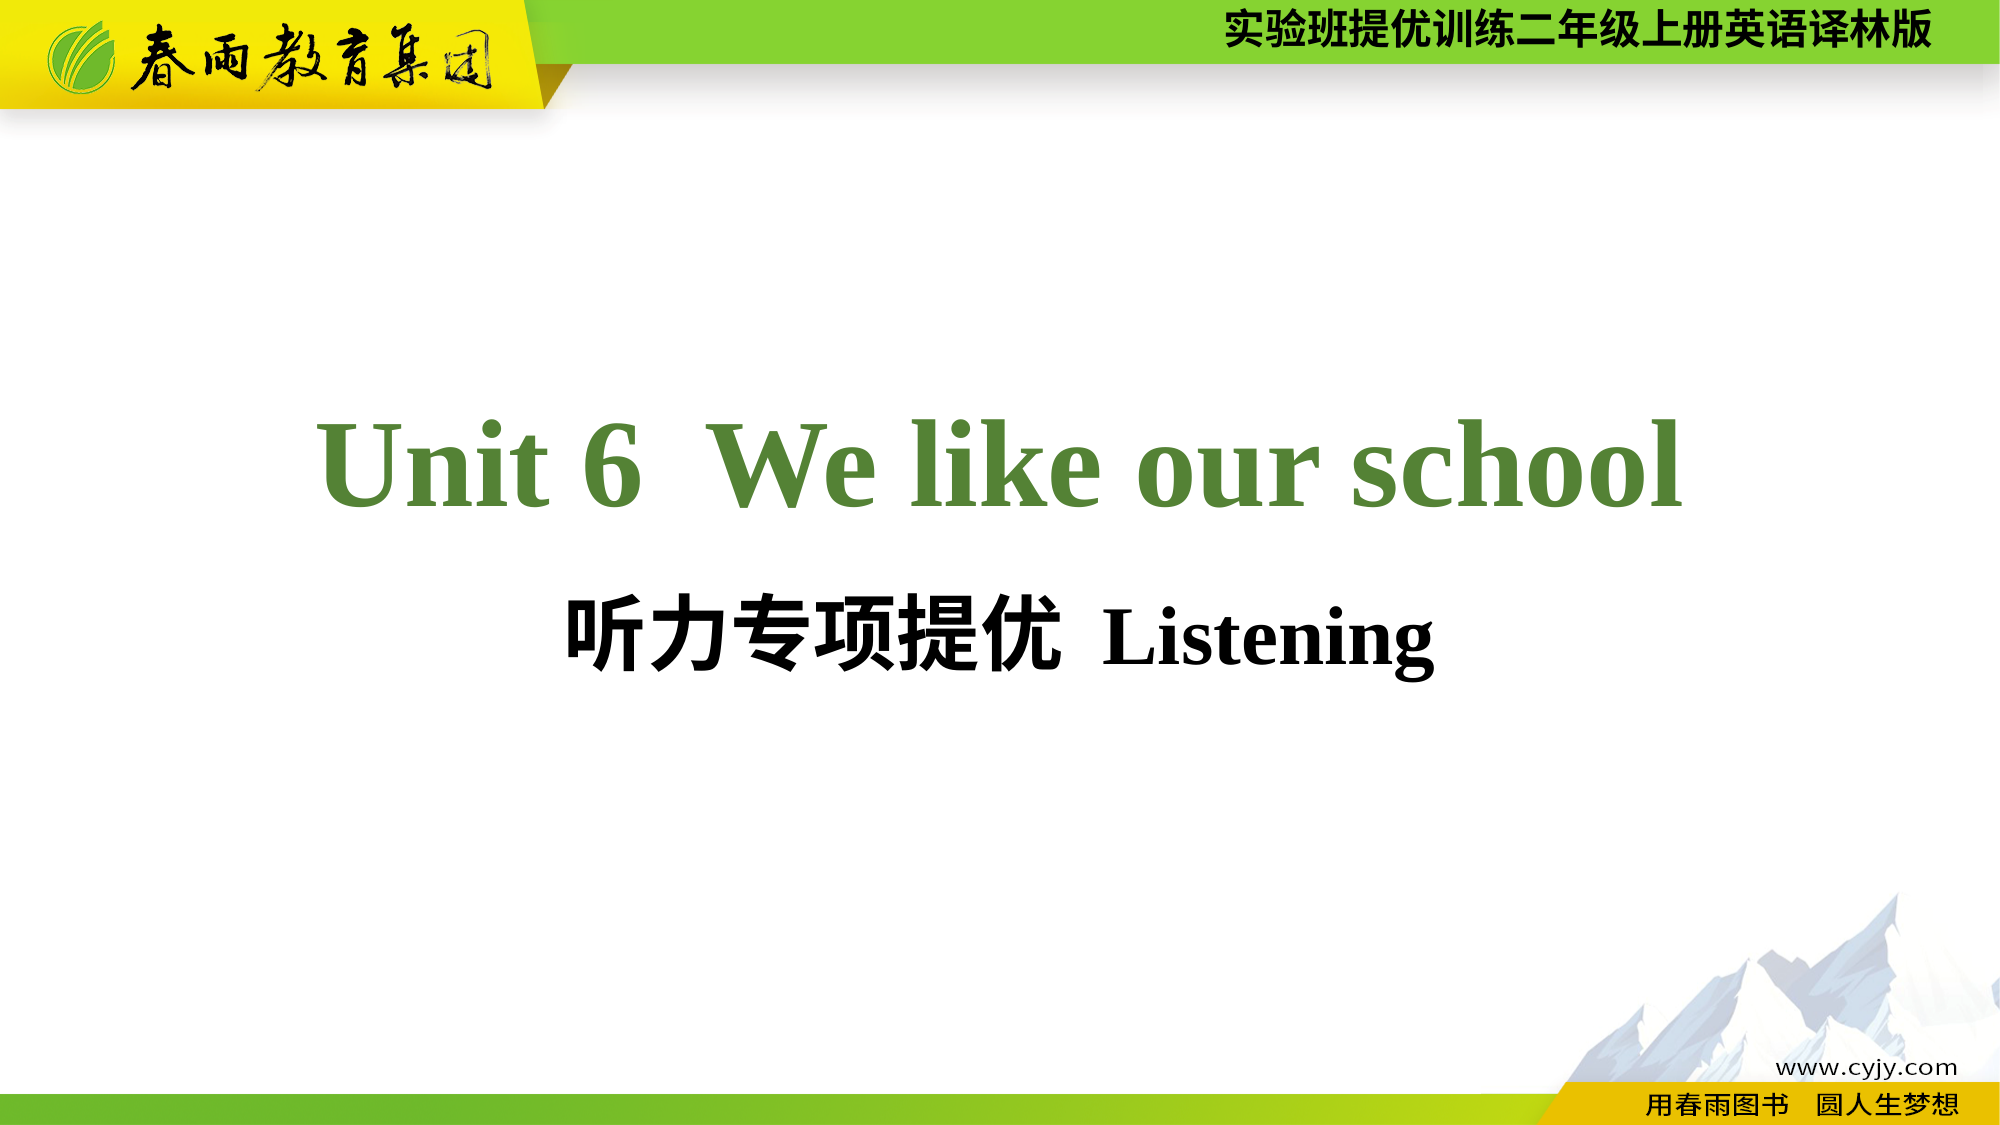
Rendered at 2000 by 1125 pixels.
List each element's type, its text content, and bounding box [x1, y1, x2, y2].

picture [0, 0, 2000, 298]
text_box Unit 6 We like our school 听力专项提优 Listening [0, 298, 2000, 689]
picture [0, 689, 2000, 1125]
